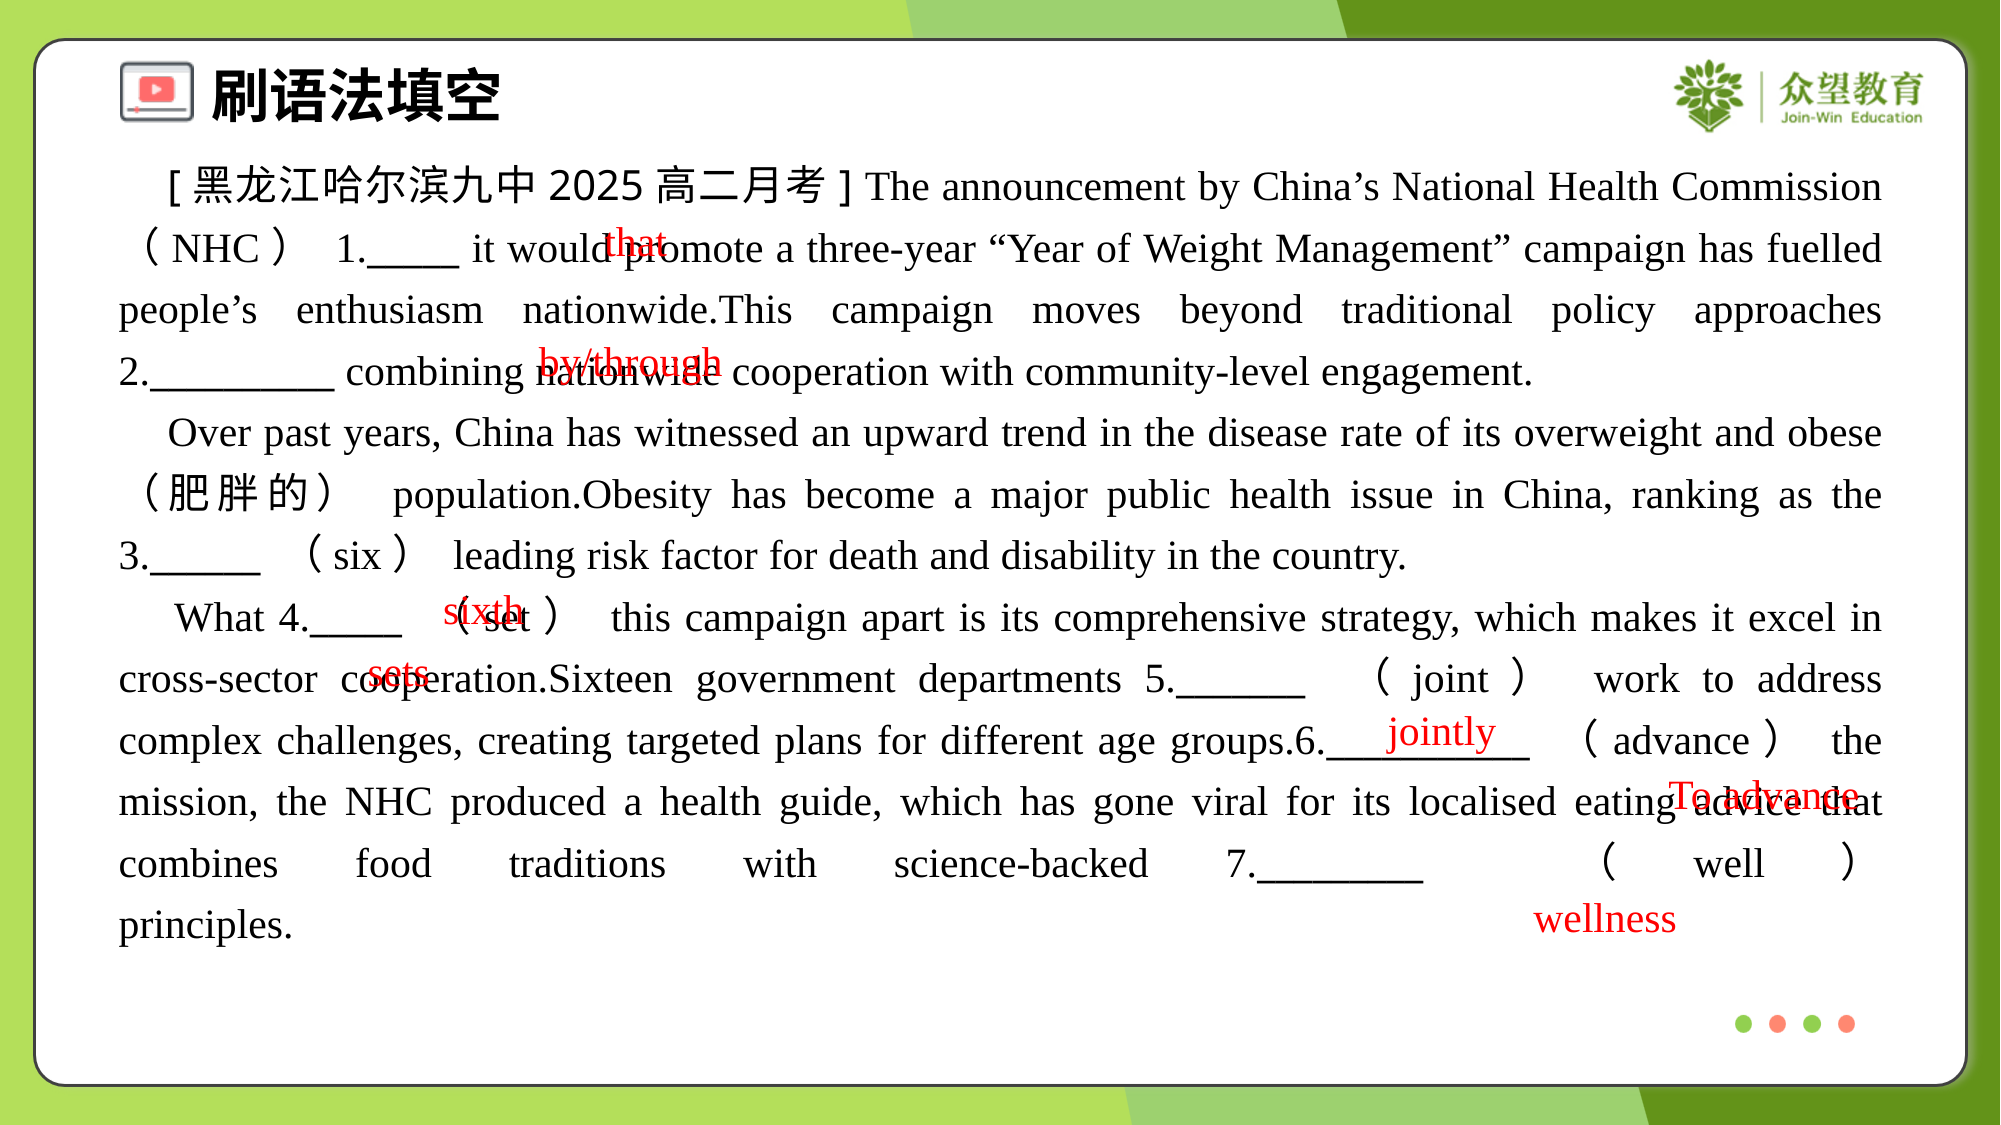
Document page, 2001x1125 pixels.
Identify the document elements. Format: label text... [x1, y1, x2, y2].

text_box sets [362, 633, 435, 691]
text_box sixth [438, 571, 529, 629]
text_box by/through [534, 323, 727, 381]
picture [0, 0, 2000, 1125]
text_box To advance [1658, 756, 1869, 813]
text_box that [599, 202, 672, 260]
text_box jointly [1383, 692, 1501, 750]
text_box wellness [1528, 879, 1682, 937]
text_box [黑龙江哈尔滨九中2025高二月考] The announcement by China’s National Health Commission （NHC） 1._____ it would promote a three-year “Year of Weight Management” campaign has fuelled people’s enthusiasm nationwide.This campaign moves beyond traditional policy approaches 2.__________ combining nationwide cooperation with community-level engagement. Over past years, China has witnessed an upward trend in the disease rate of its overweight and obese （肥胖的） population.Obesity has become a major public health issue in China, ranking as the 3.______ （six） leading risk factor for death and disability in the country. What 4._____ （set） this campaign apart is its comprehensive strategy, which makes it excel in cross-sector cooperation.Sixteen government departments 5._______ （joint） work to address complex challenges, creating targeted plans for different age groups.6.___________ （advance） the mission, the NHC produced a health guide, which has gone viral for its localised eating advice that combines food traditions with science-backed 7._________ （well） principles.#1.2 [118, 147, 1883, 1003]
